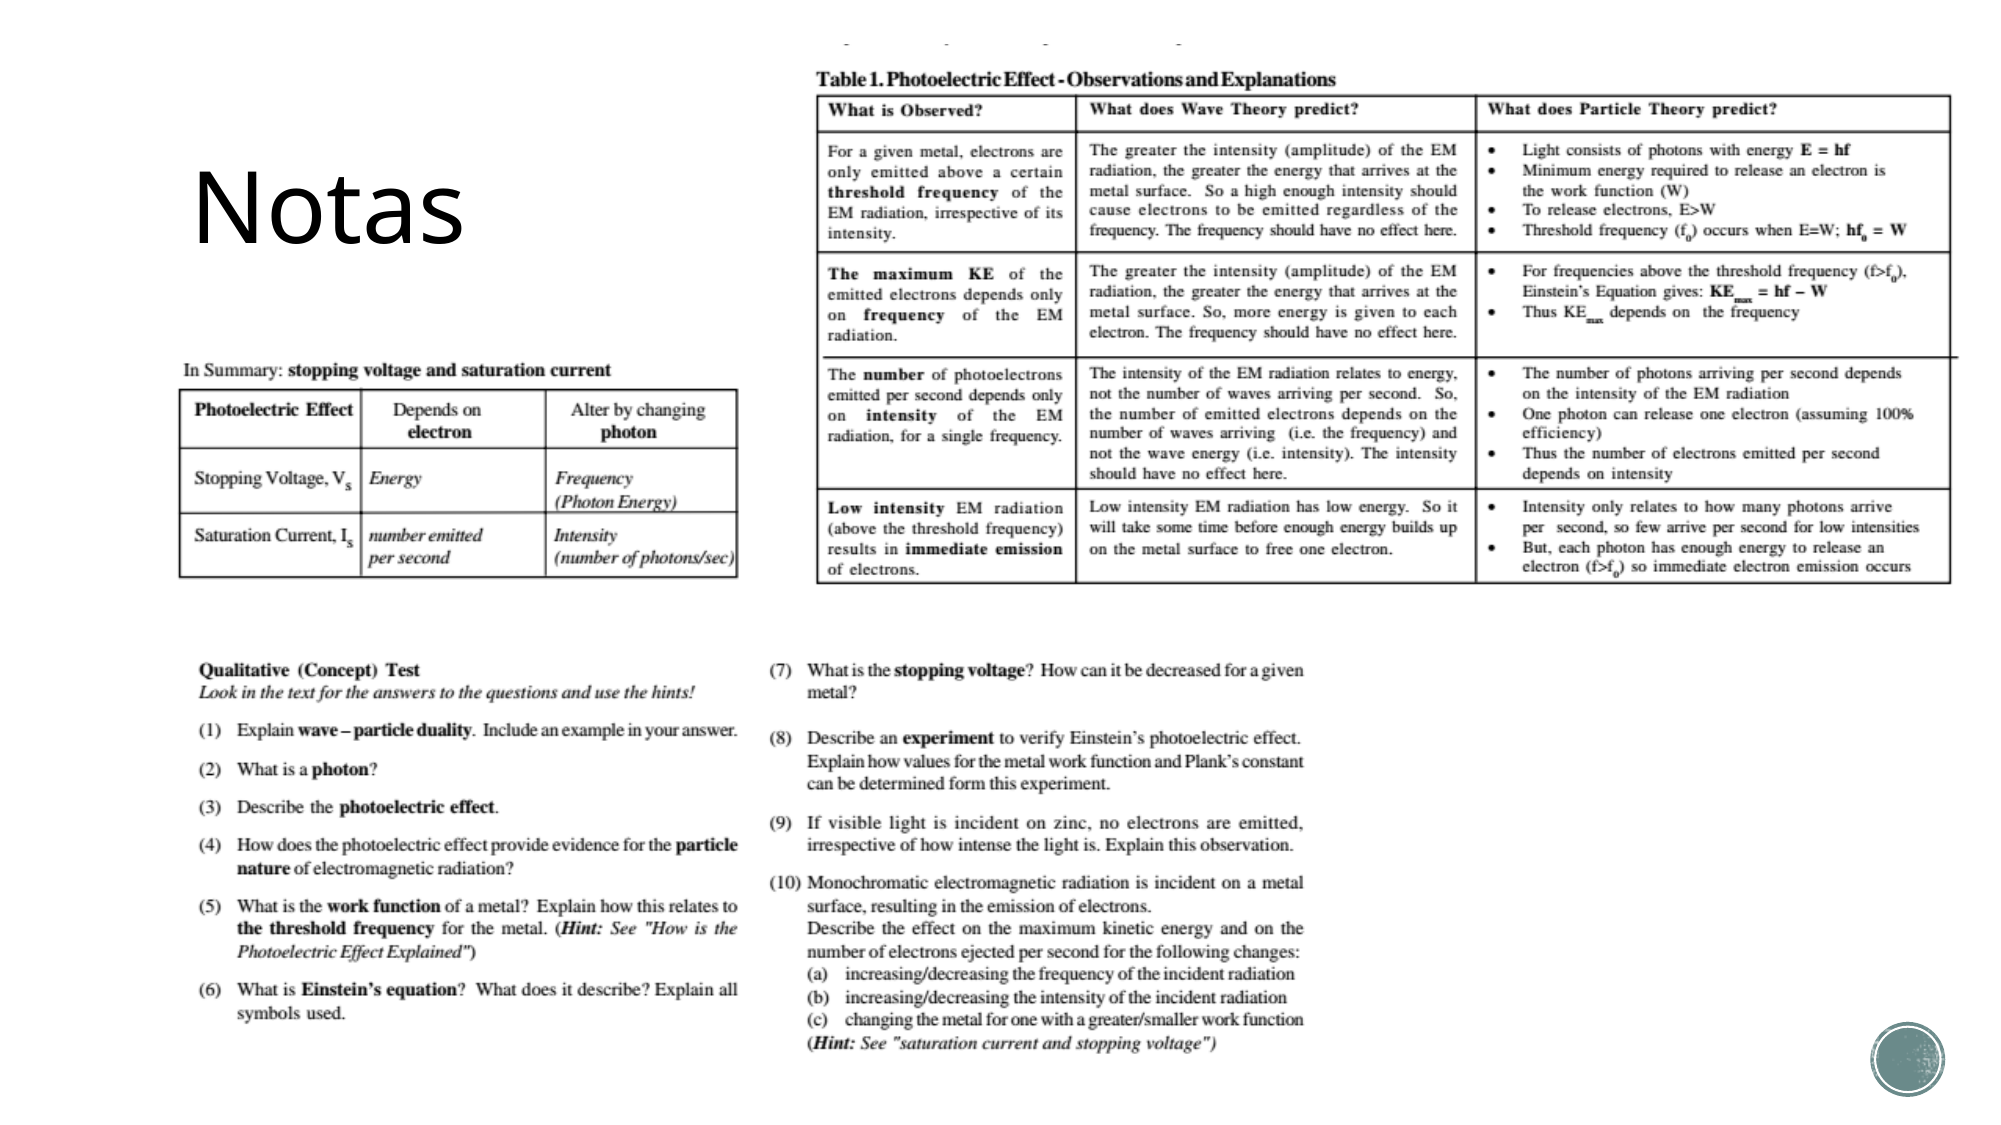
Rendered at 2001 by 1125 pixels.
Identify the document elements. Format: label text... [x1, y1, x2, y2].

title Notas [175, 79, 787, 344]
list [167, 345, 750, 584]
picture [788, 44, 1964, 596]
picture [195, 660, 1311, 1063]
